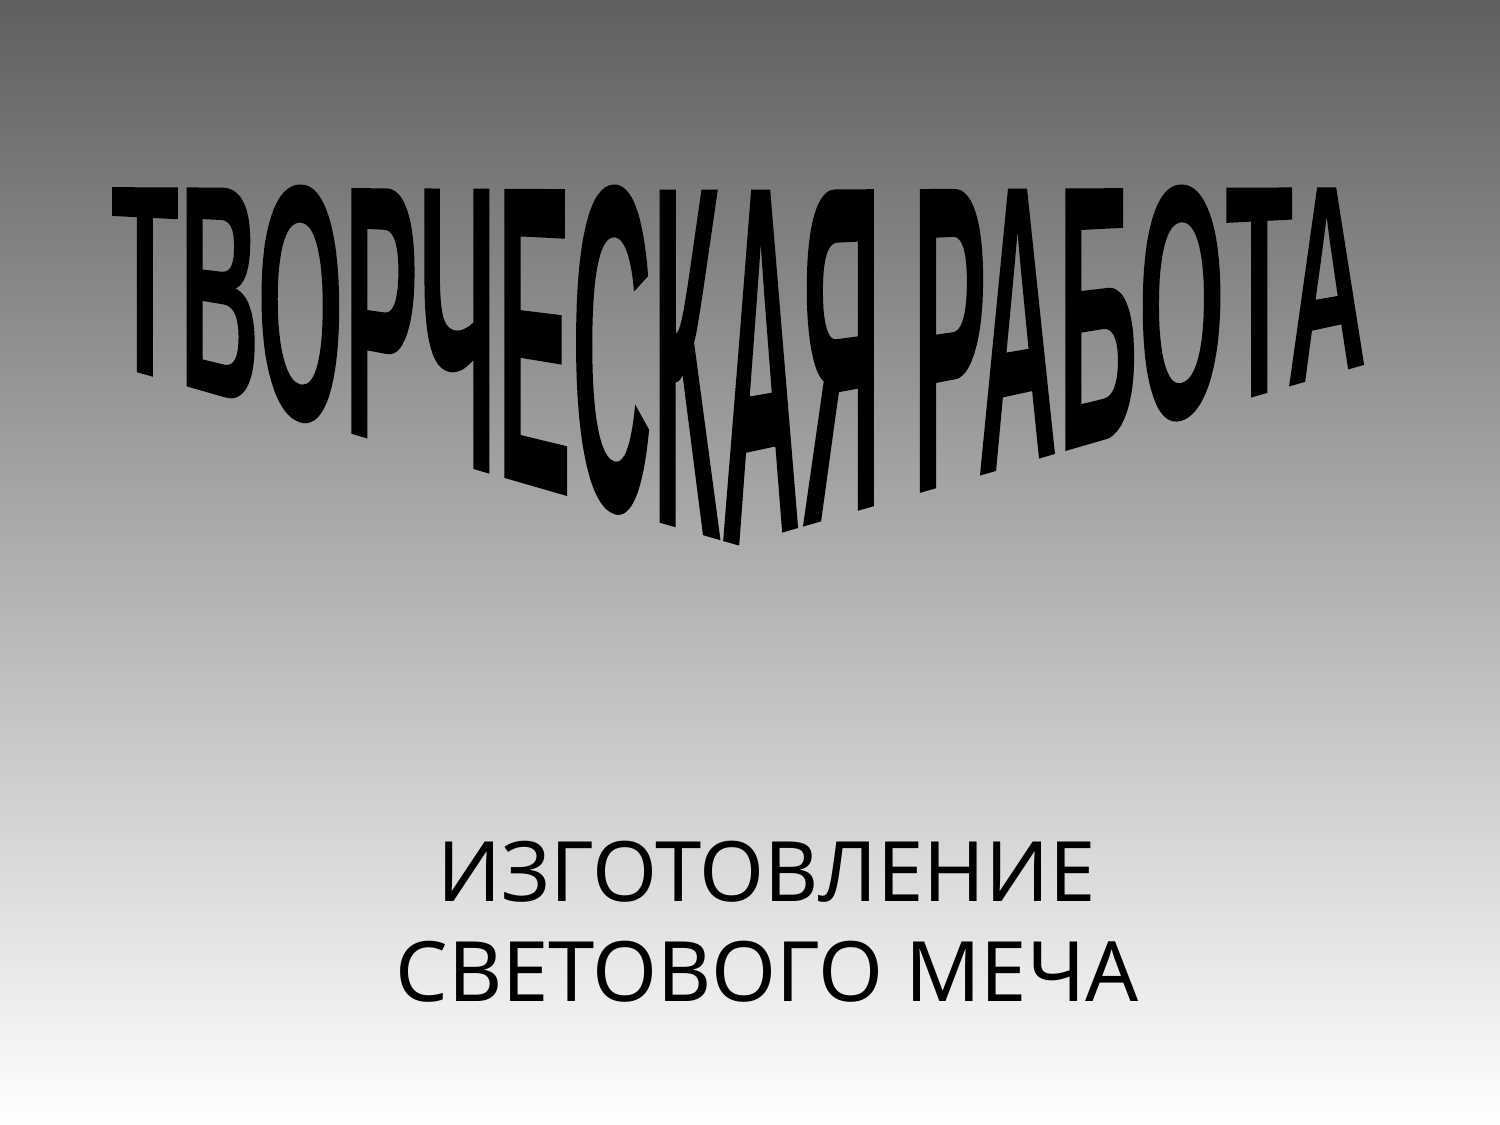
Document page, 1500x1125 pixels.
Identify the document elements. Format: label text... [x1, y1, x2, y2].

subtitle ИЗГОТОВЛЕНИЕ СВЕТОВОГО МЕЧА [242, 810, 1293, 1098]
